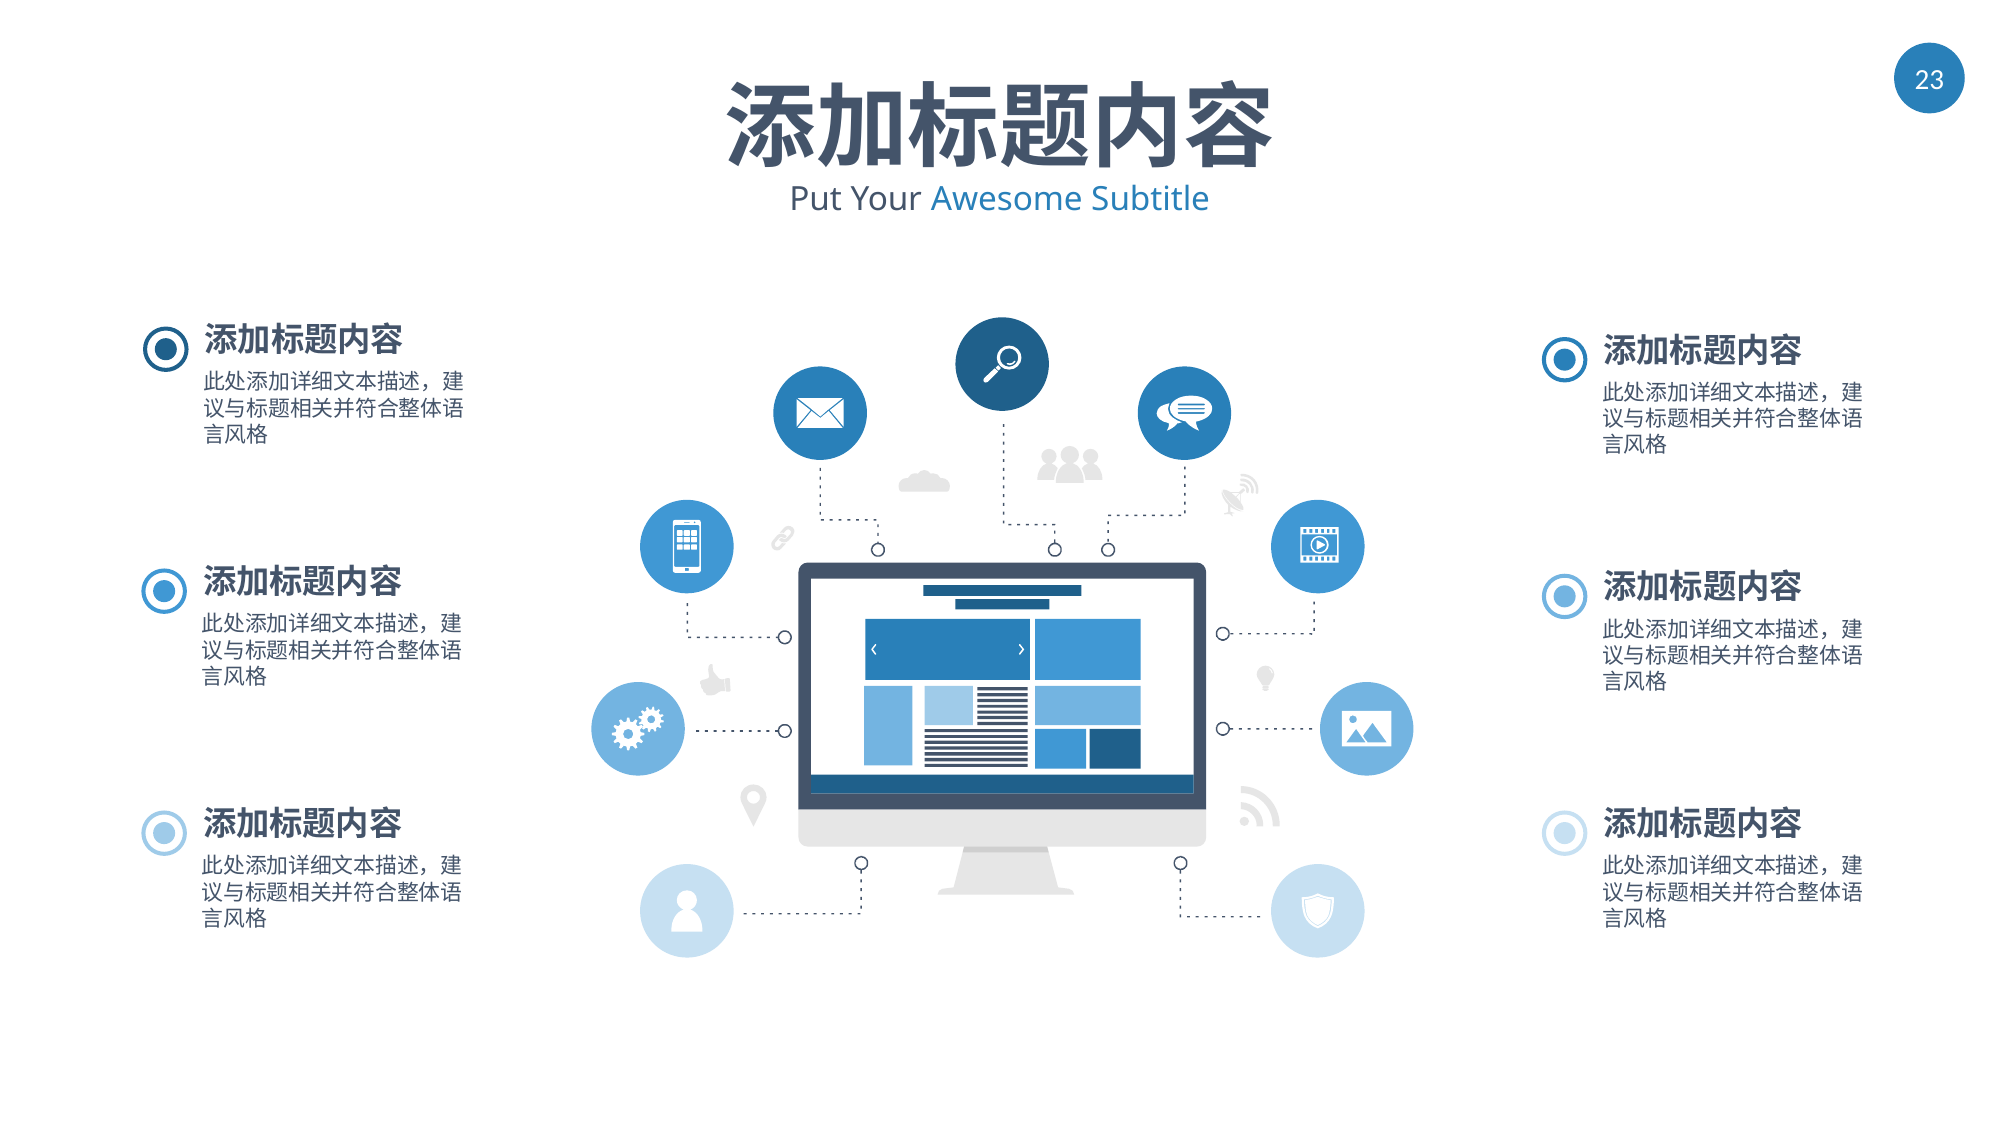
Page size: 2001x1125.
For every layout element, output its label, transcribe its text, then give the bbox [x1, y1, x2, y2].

text_box 添加标题内容 [1588, 795, 1819, 844]
text_box 此处添加详细文本描述，建议与标题相关并符合整体语言风格 [186, 844, 487, 939]
text_box 添加标题内容 [188, 795, 418, 844]
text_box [141, 568, 187, 614]
text_box 此处添加详细文本描述，建议与标题相关并符合整体语言风格 [1587, 844, 1887, 939]
text_box 此处添加详细文本描述，建议与标题相关并符合整体语言风格 [188, 360, 488, 455]
text_box 此处添加详细文本描述，建议与标题相关并符合整体语言风格 [1587, 607, 1887, 702]
text_box 添加标题内容 [189, 311, 420, 360]
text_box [591, 317, 1414, 965]
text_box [1541, 810, 1588, 856]
text_box 此处添加详细文本描述，建议与标题相关并符合整体语言风格 [186, 602, 487, 697]
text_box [141, 810, 187, 856]
text_box 添加标题内容 [1588, 558, 1819, 607]
text_box 添加标题内容 [1588, 321, 1819, 371]
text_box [142, 326, 189, 372]
text_box 此处添加详细文本描述，建议与标题相关并符合整体语言风格 [1587, 371, 1887, 465]
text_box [1541, 573, 1588, 620]
text_box Put Your Awesome Subtitle [774, 169, 1226, 225]
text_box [1541, 336, 1588, 383]
text_box 添加标题内容 [188, 553, 418, 602]
text_box 添加标题内容 [709, 60, 1291, 185]
